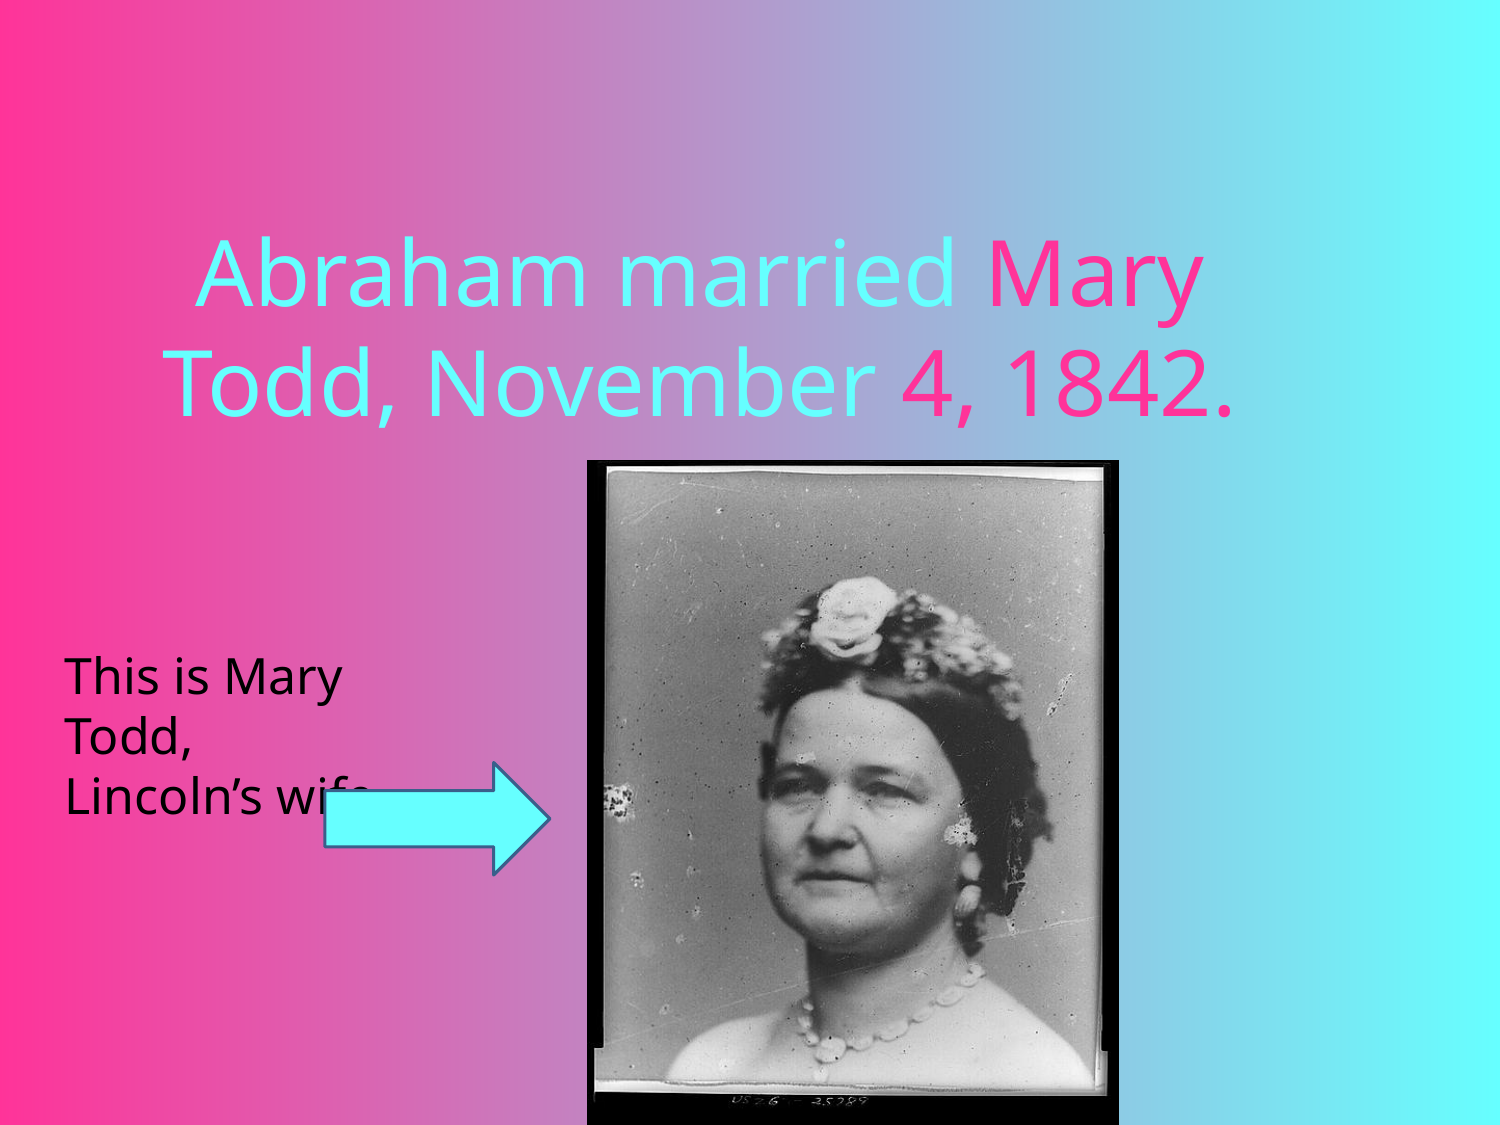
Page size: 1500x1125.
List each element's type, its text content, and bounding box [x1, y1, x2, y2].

text_box This is Mary Todd, Lincoln’s wife. [49, 637, 413, 833]
title Abraham married Mary Todd, November 4, 1842. [137, 87, 1263, 563]
picture [586, 460, 1120, 1125]
text_box [323, 761, 552, 877]
